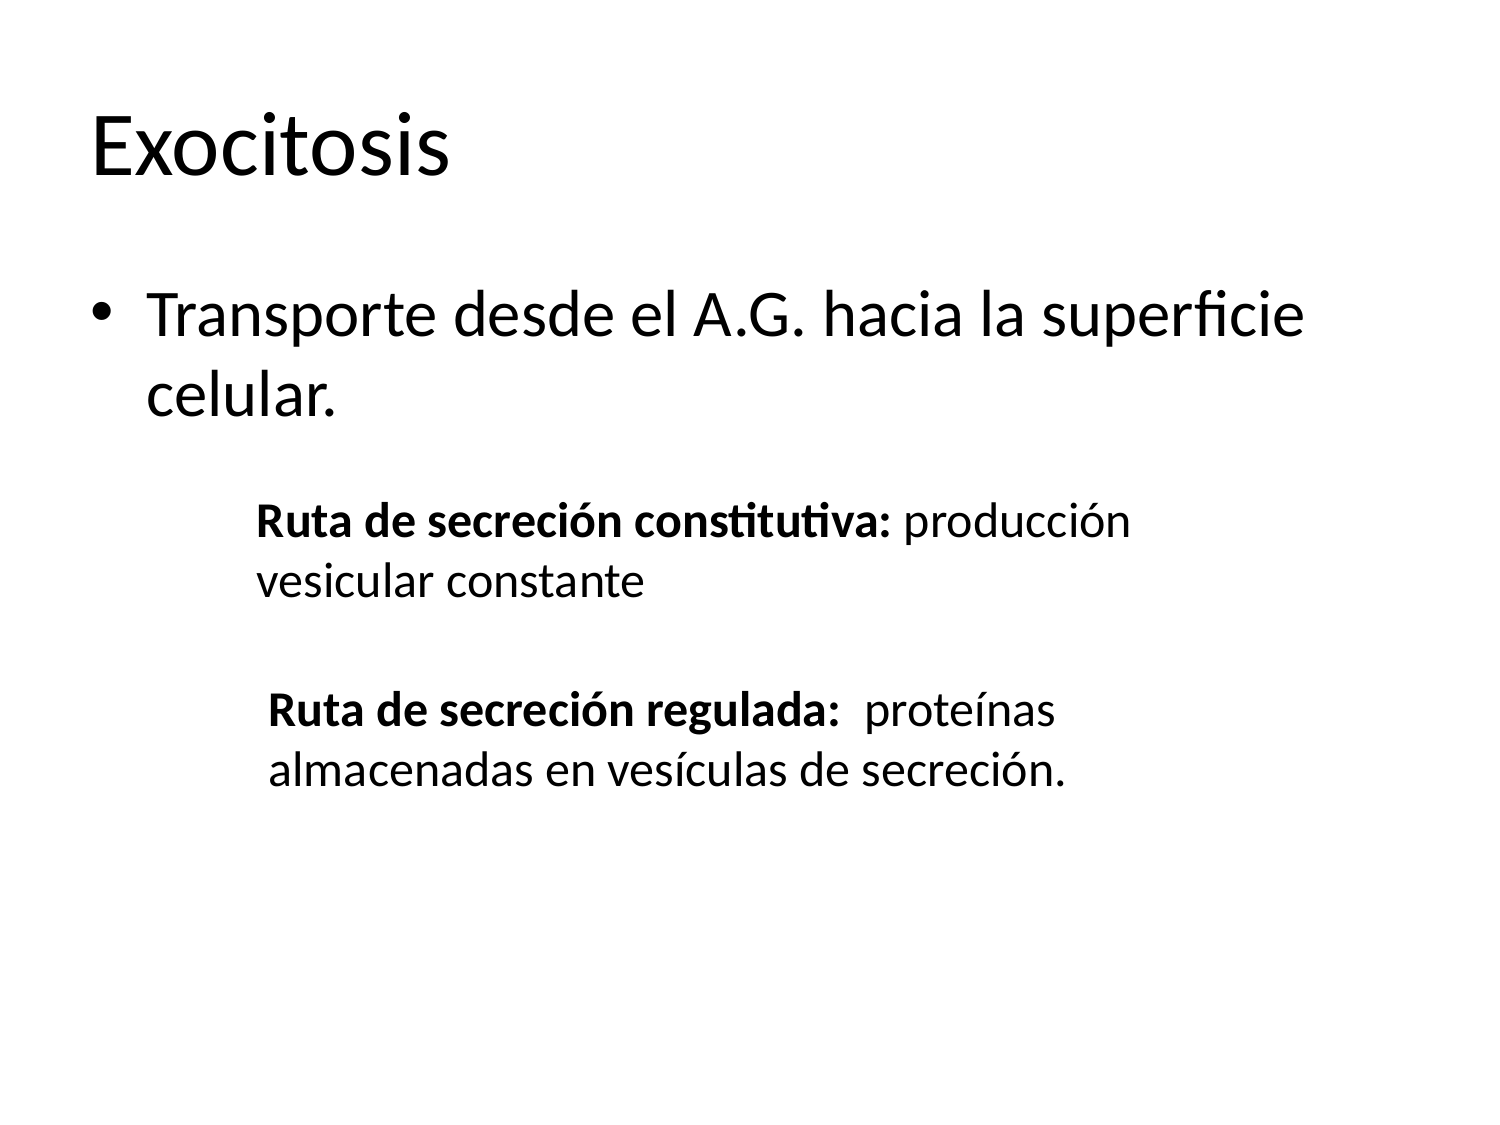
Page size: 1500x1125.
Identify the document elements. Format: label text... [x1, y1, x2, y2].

text_box Ruta de secreción regulada: proteínas almacenadas en vesículas de secreción. [253, 668, 1223, 804]
list Transporte desde el A.G. hacia la superficie celular. [75, 262, 1425, 563]
title Exocitosis [75, 45, 1425, 233]
text_box Ruta de secreción constitutiva: producción vesicular constante [242, 479, 1211, 615]
